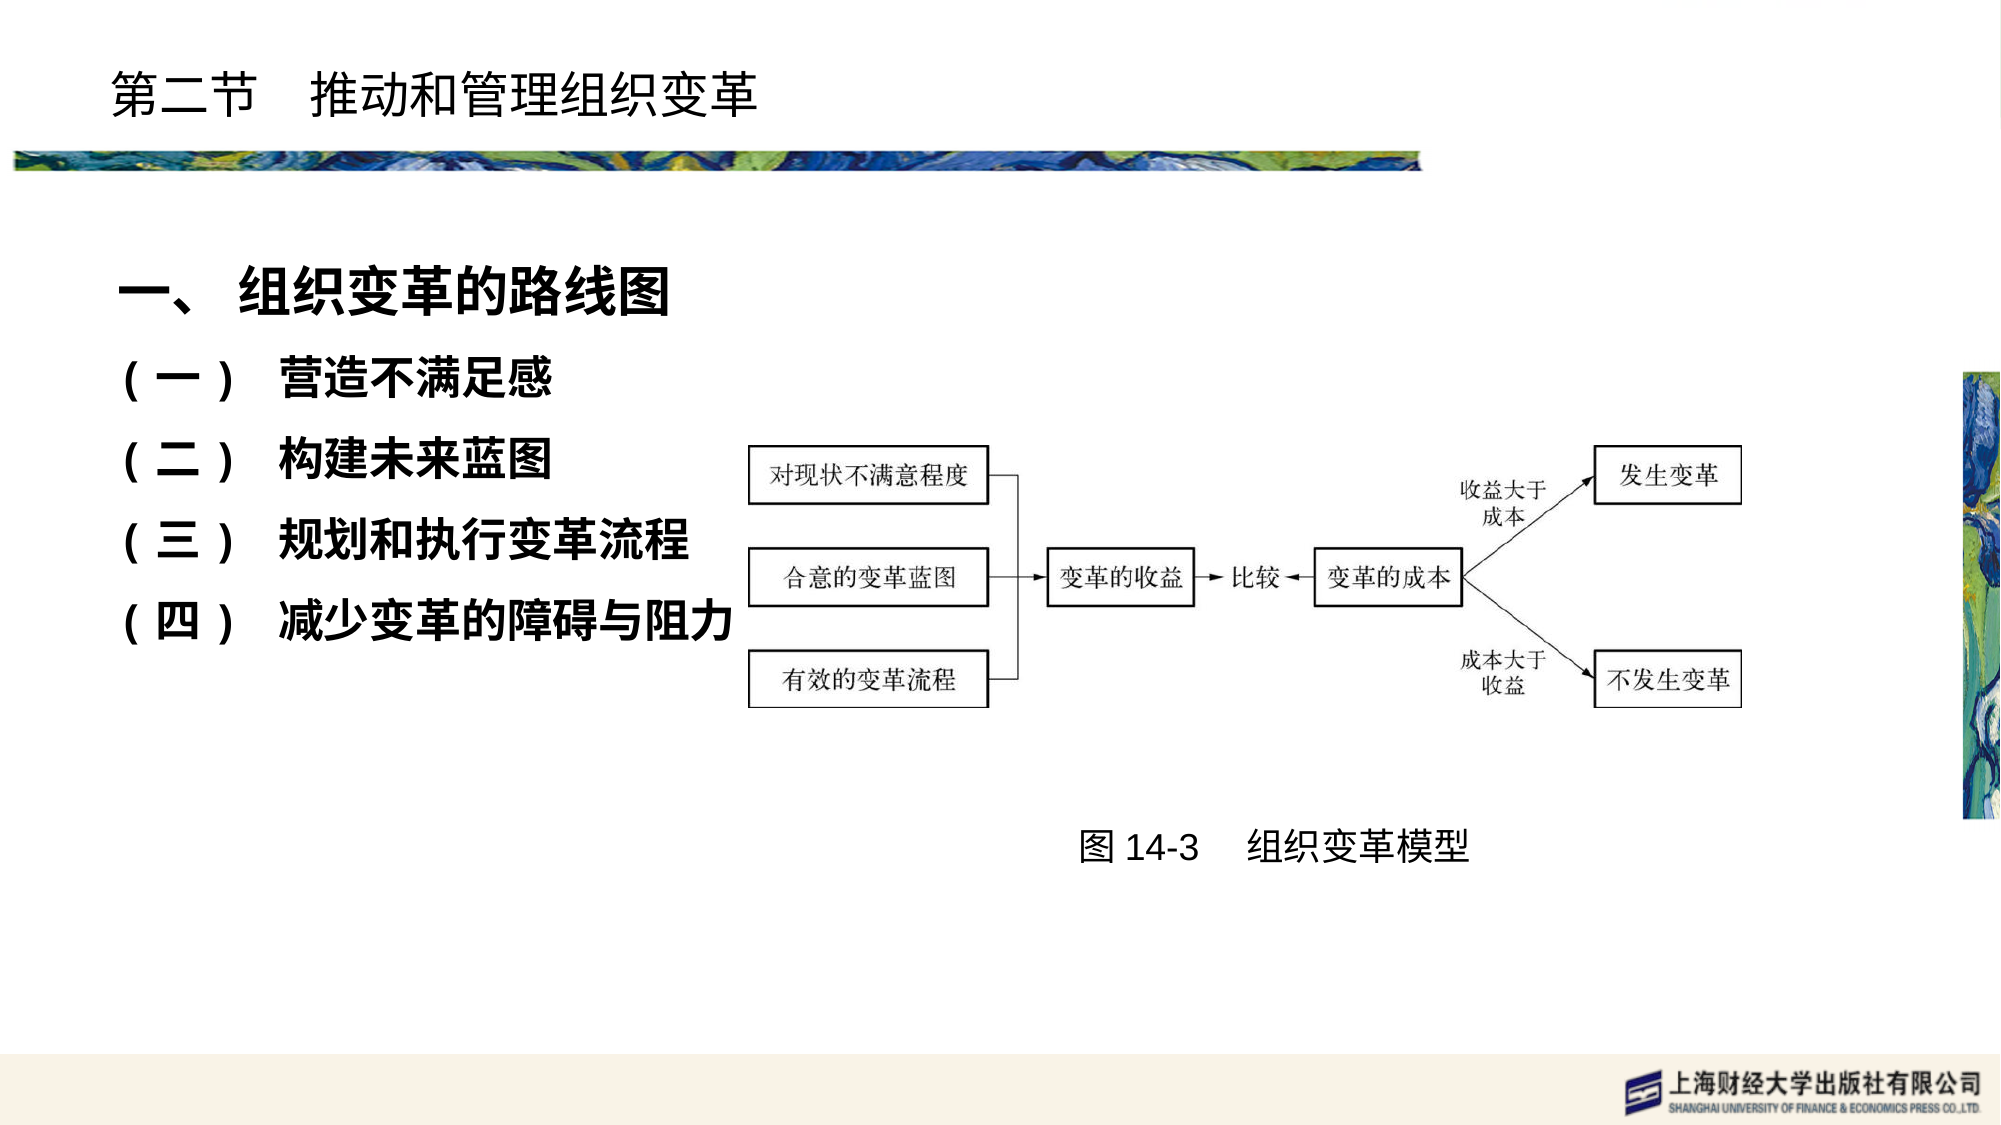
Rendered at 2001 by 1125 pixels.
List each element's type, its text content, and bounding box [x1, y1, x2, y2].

list 一、 组织变革的路线图 (一) 营造不满足感 (二) 构建未来蓝图 (三) 规划和执行变革流程 (四) 减少变革的障碍与阻力 [102, 233, 1898, 1032]
text_box 图14-3 组织变革模型 [839, 815, 1673, 876]
title 第二节 推动和管理组织变革 [94, 42, 1451, 146]
picture [0, 0, 2001, 1125]
